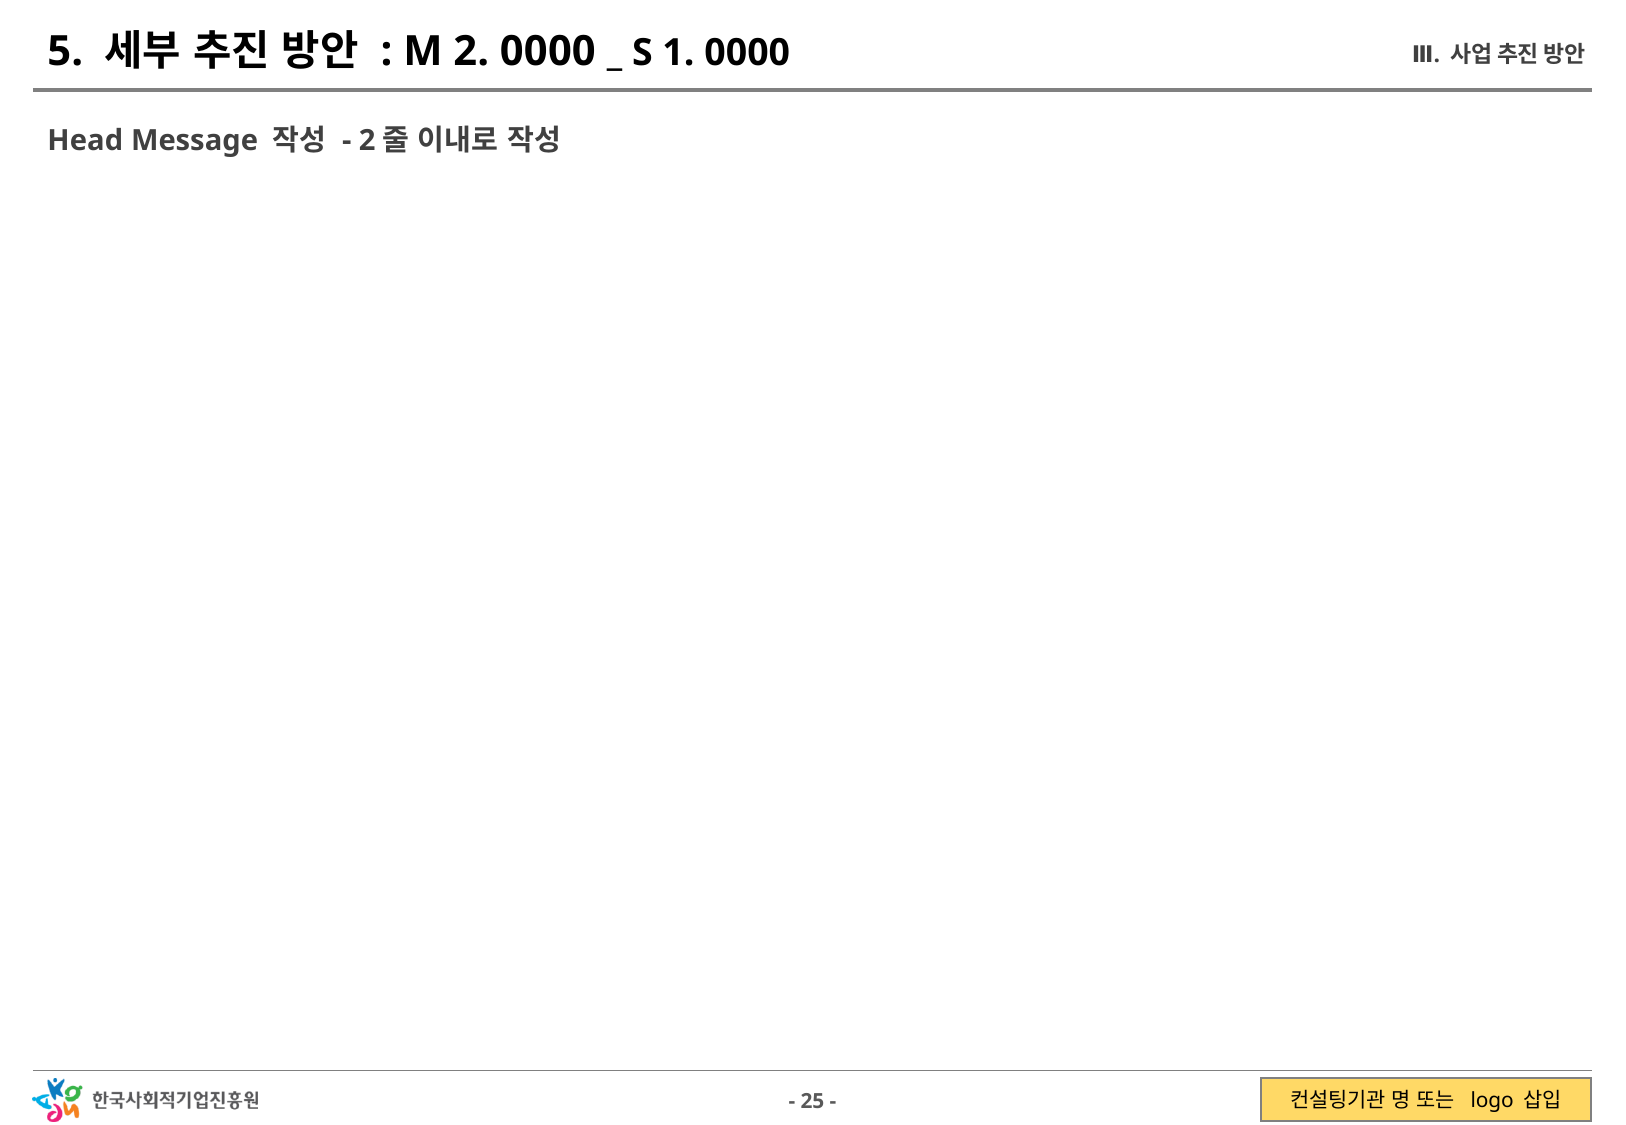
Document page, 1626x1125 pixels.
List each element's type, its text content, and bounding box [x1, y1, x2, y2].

text_box 5. 세부 추진 방안 : M 2. 0000 _ S 1. 0000 [32, 16, 1061, 81]
text_box Head Message 작성 - 2줄 이내로 작성 [32, 113, 1593, 164]
text_box Ⅲ. 사업 추진 방안 [1308, 35, 1601, 76]
picture [32, 1078, 258, 1122]
